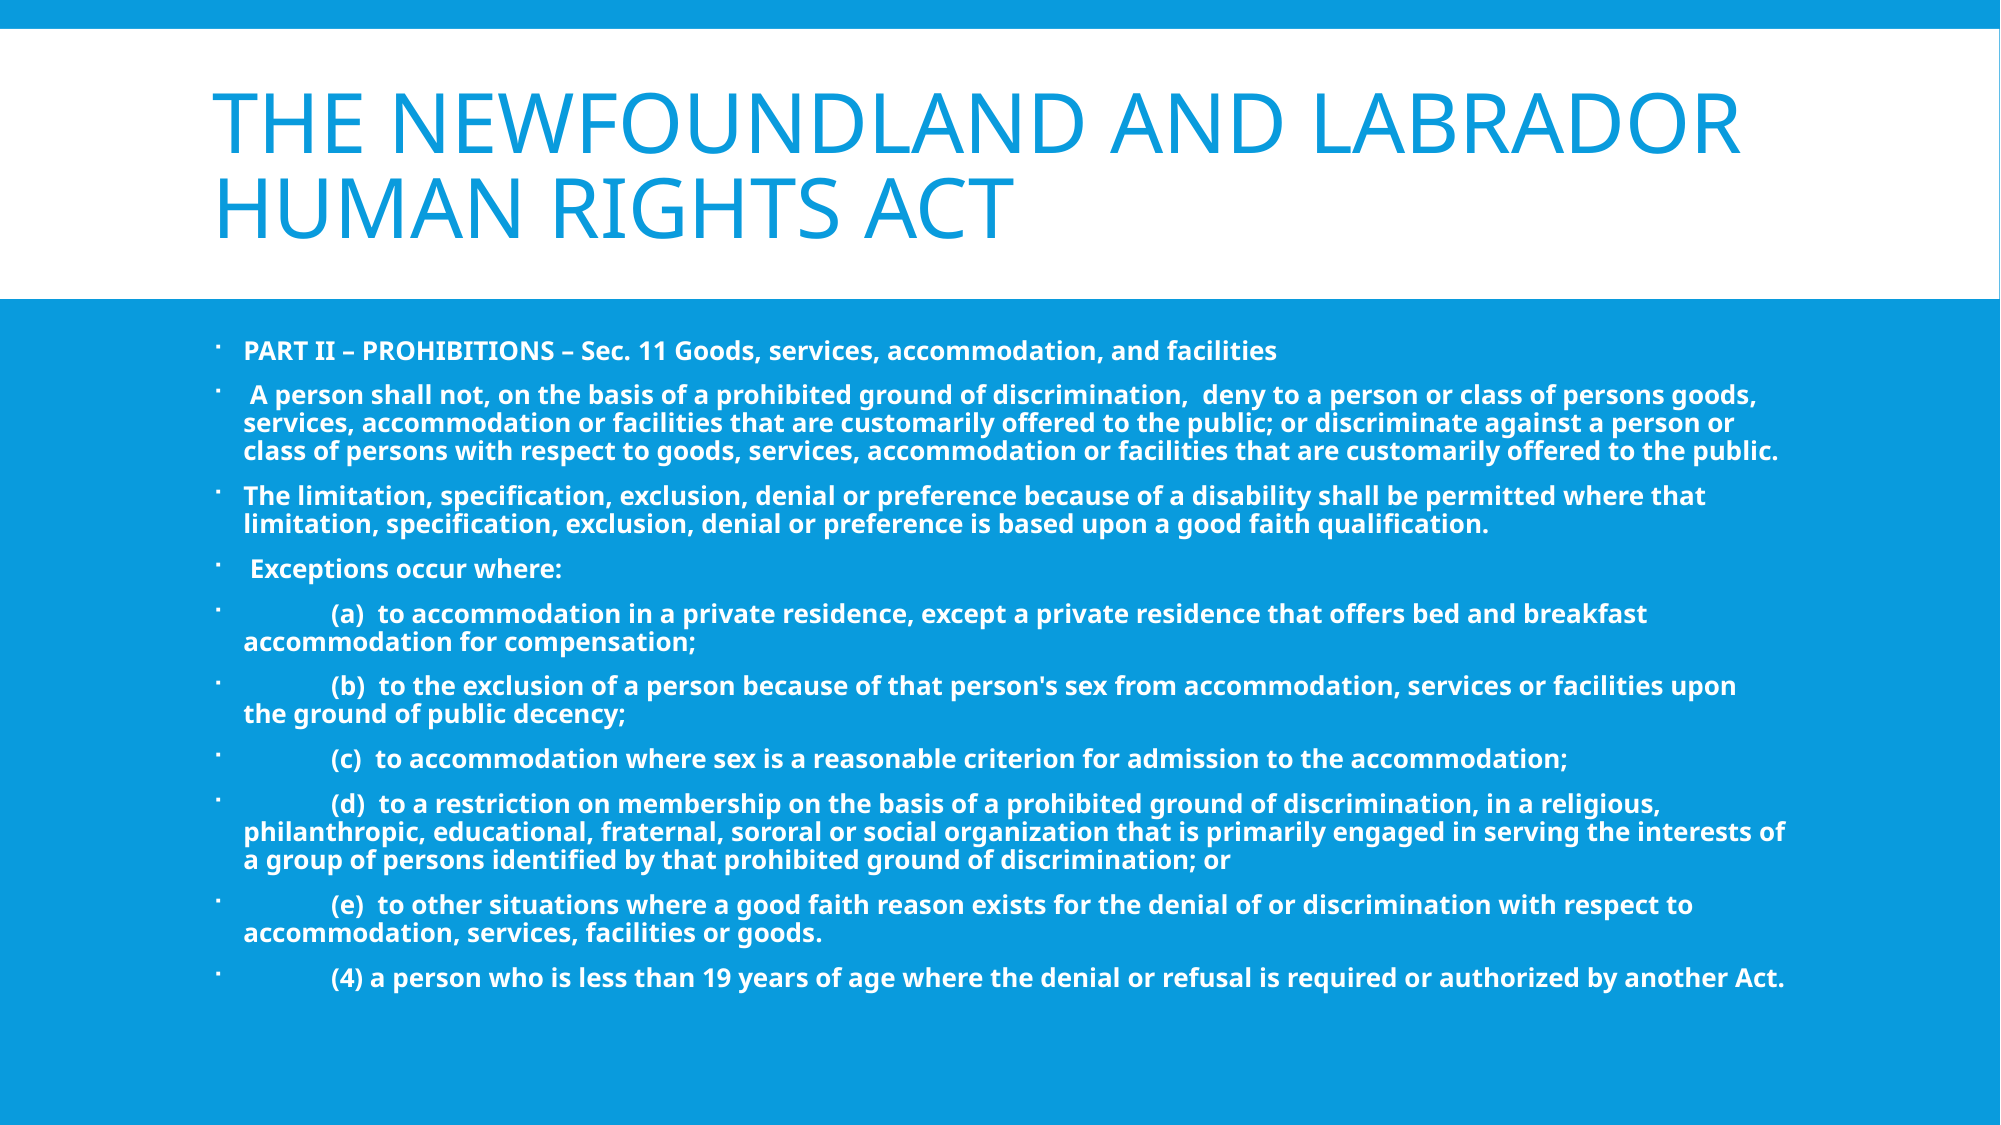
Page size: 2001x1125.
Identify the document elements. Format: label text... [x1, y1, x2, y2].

title The Newfoundland and Labrador Human Rights Act [197, 46, 1803, 295]
list PART II – PROHIBITIONS – Sec. 11 Goods, services, accommodation, and facilities A person shall not, on the basis of a prohibited ground of discrimination, deny to a person or class of persons goods, services, accommodation or facilities that are customarily offered to the public; or discriminate against a person or class of persons with respect to goods, services, accommodation or facilities that are customarily offered to the public. The limitation, specification, exclusion, denial or preference because of a disability shall be permitted where that limitation, specification, exclusion, denial or preference is based upon a good faith qualification. Exceptions occur where: (a) to accommodation in a private residence, except a private residence that offers bed and breakfast accommodation for compensation; (b) to the exclusion of a person because of that person's sex from accommodation, services or facilities upon the ground of public decency; (c) to accommodation where sex is a reasonable criterion for admission to the accommodation; (d) to a restriction on membership on the basis of a prohibited ground of discrimination, in a religious, philanthropic, educational, fraternal, sororal or social organization that is primarily engaged in serving the interests of a group of persons identified by that prohibited ground of discrimination; or (e) to other situations where a good faith reason exists for the denial of or discrimination with respect to accommodation, services, facilities or goods. (4) a person who is less than 19 years of age where the denial or refusal is required or authorized by another Act. [197, 329, 1803, 1020]
